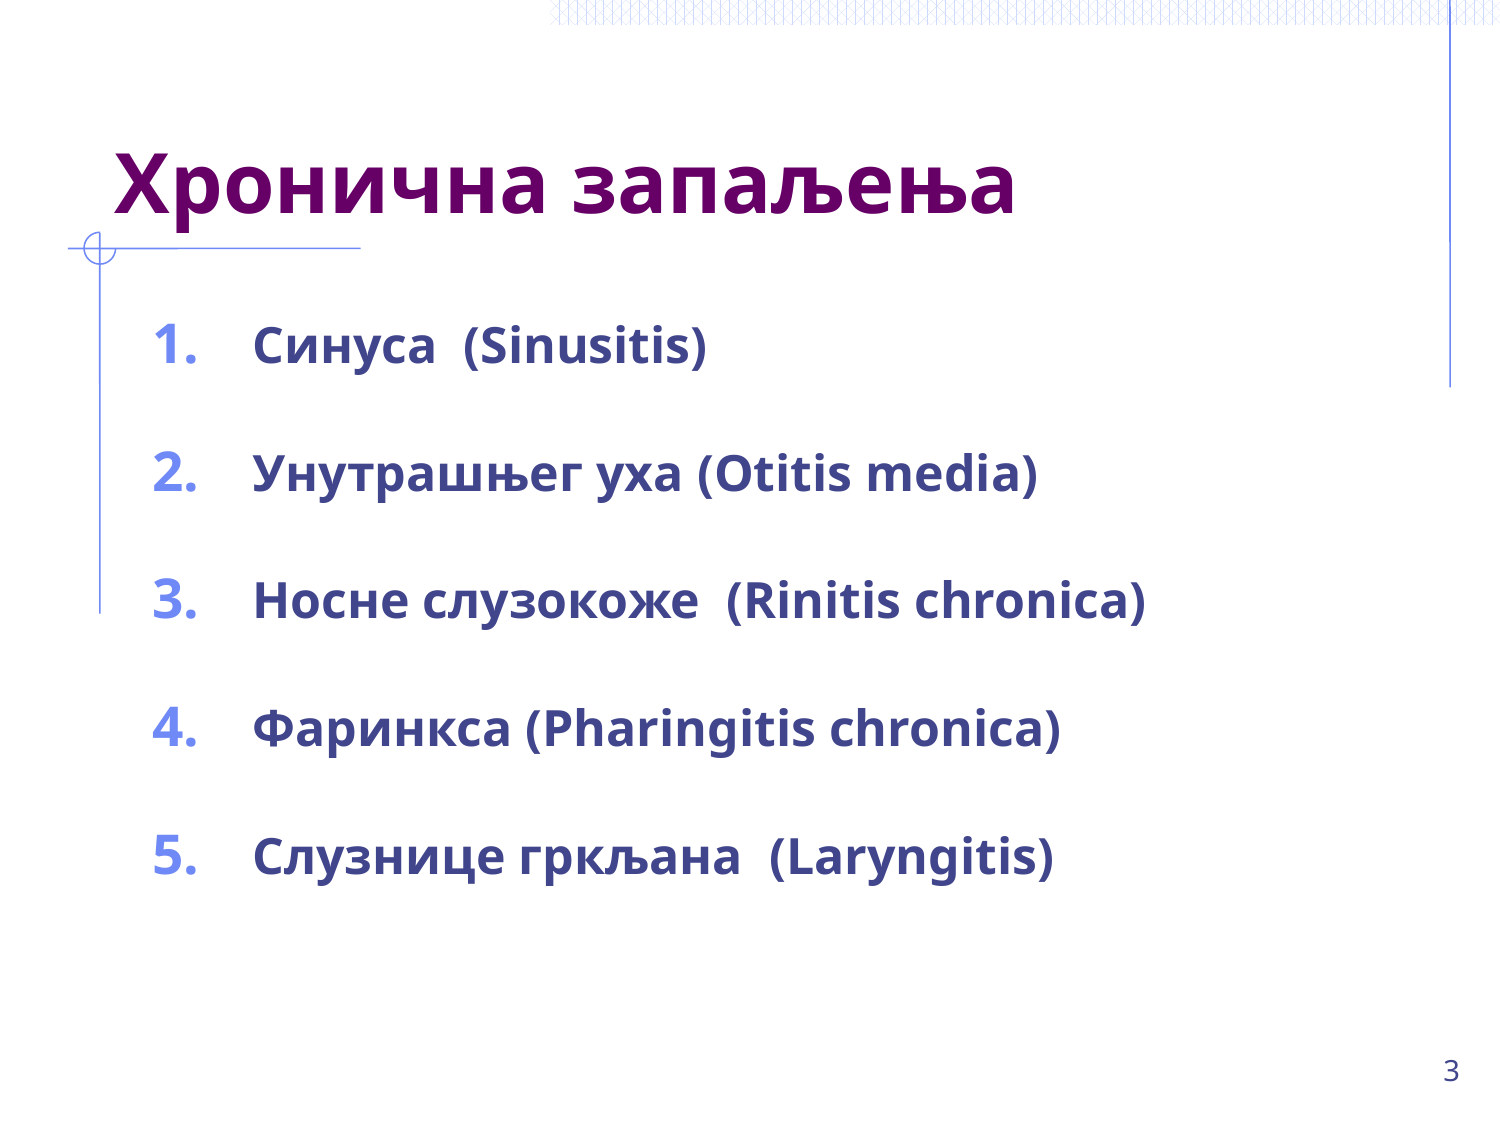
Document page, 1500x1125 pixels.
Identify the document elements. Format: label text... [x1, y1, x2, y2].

title Хронична запаљења [99, 49, 1376, 238]
slide_number 3 [1162, 1025, 1475, 1100]
list Синуса (Sinusitis) Унутрашњег уха (Otitis media) Носне слузокоже (Rinitis chronica) Фаринкса (Pharingitis chronica) Слузнице гркљана (Laryngitis) [137, 312, 1413, 988]
